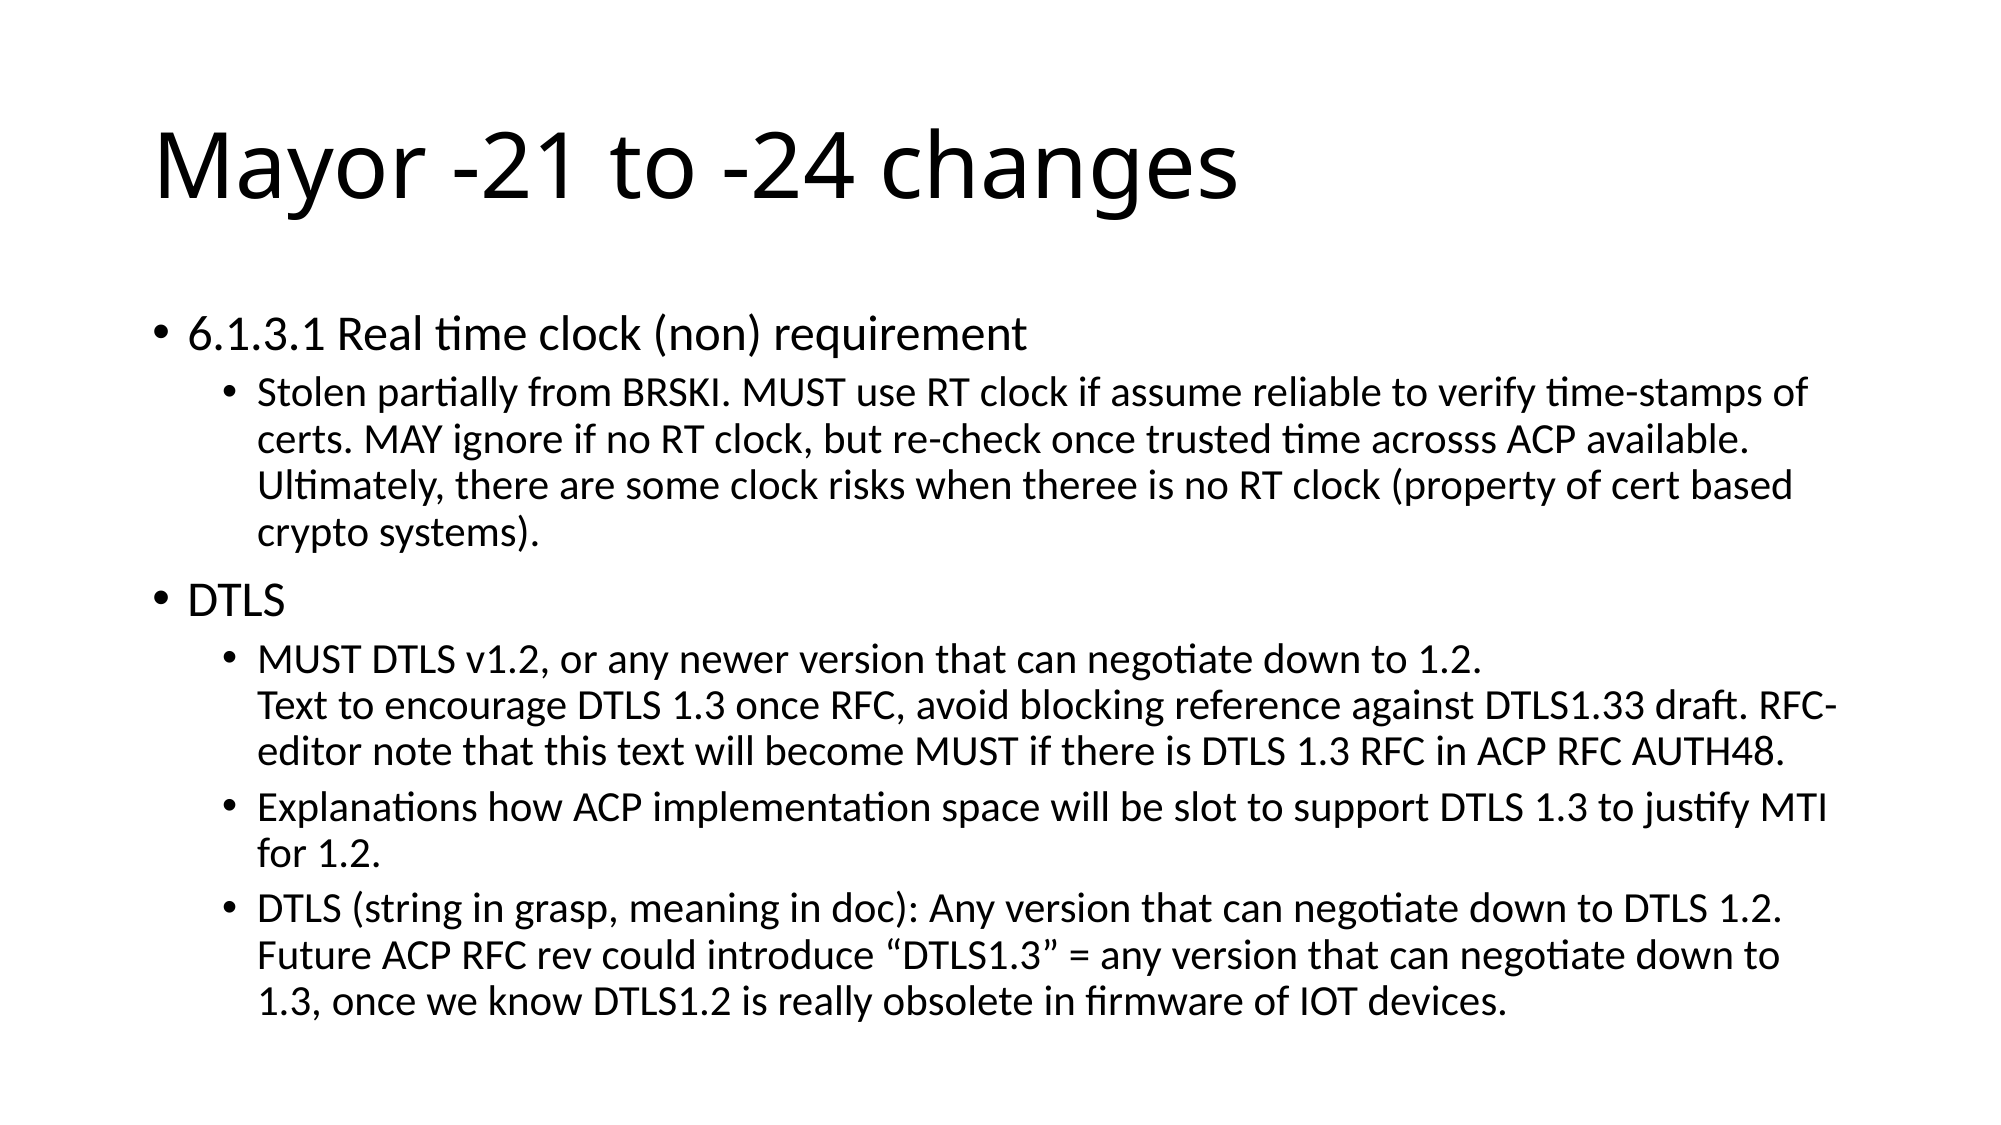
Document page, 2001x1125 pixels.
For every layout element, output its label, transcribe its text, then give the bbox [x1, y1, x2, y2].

title Mayor -21 to -24 changes [137, 59, 1863, 278]
list 6.1.3.1 Real time clock (non) requirement Stolen partially from BRSKI. MUST use RT clock if assume reliable to verify time-stamps of certs. MAY ignore if no RT clock, but re-check once trusted time acrosss ACP available. Ultimately, there are some clock risks when theree is no RT clock (property of cert based crypto systems). DTLS MUST DTLS v1.2, or any newer version that can negotiate down to 1.2. Text to encourage DTLS 1.3 once RFC, avoid blocking reference against DTLS1.33 draft. RFC-editor note that this text will become MUST if there is DTLS 1.3 RFC in ACP RFC AUTH48. Explanations how ACP implementation space will be slot to support DTLS 1.3 to justify MTI for 1.2. DTLS (string in grasp, meaning in doc): Any version that can negotiate down to DTLS 1.2. Future ACP RFC rev could introduce “DTLS1.3” = any version that can negotiate down to 1.3, once we know DTLS1.2 is really obsolete in firmware of IOT devices. [137, 299, 1863, 1084]
